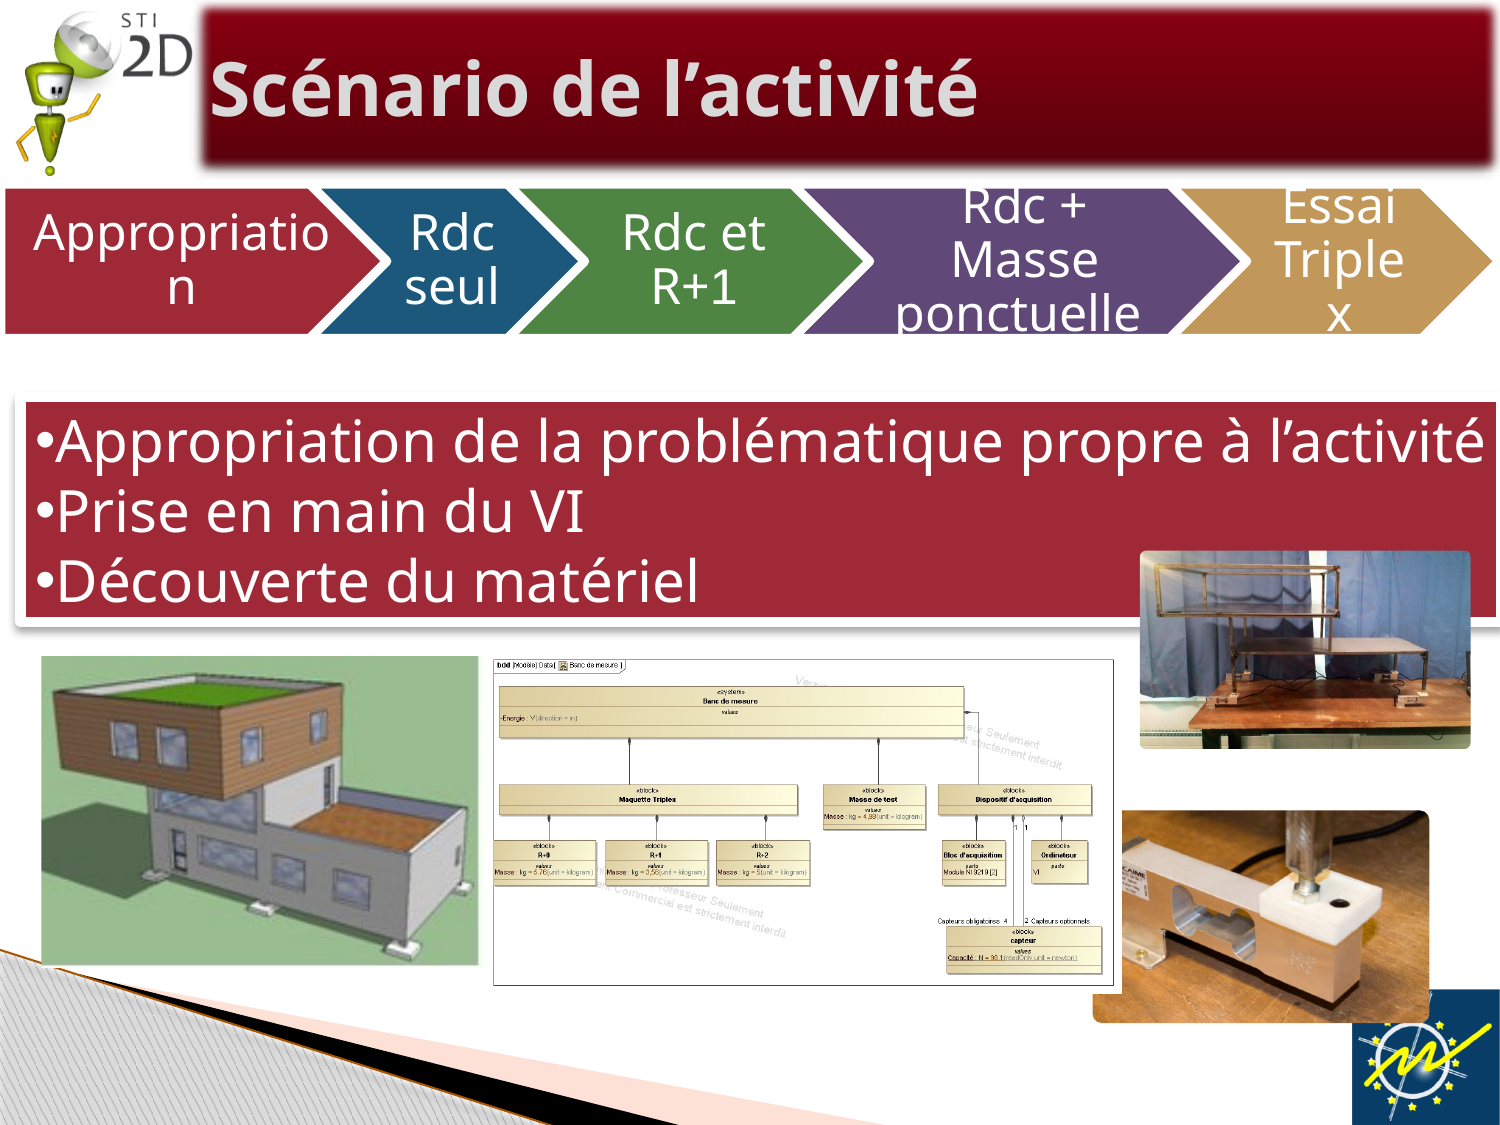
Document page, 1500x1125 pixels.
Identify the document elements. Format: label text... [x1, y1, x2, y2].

picture [489, 656, 1500, 1125]
picture [1139, 550, 1471, 750]
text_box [0, 136, 1500, 386]
title Scénario de l’activité [194, 0, 1425, 136]
picture [41, 656, 484, 968]
text_box Appropriation de la problématique propre à l’activité Prise en main du VI Découverte du matériel [15, 396, 1500, 627]
